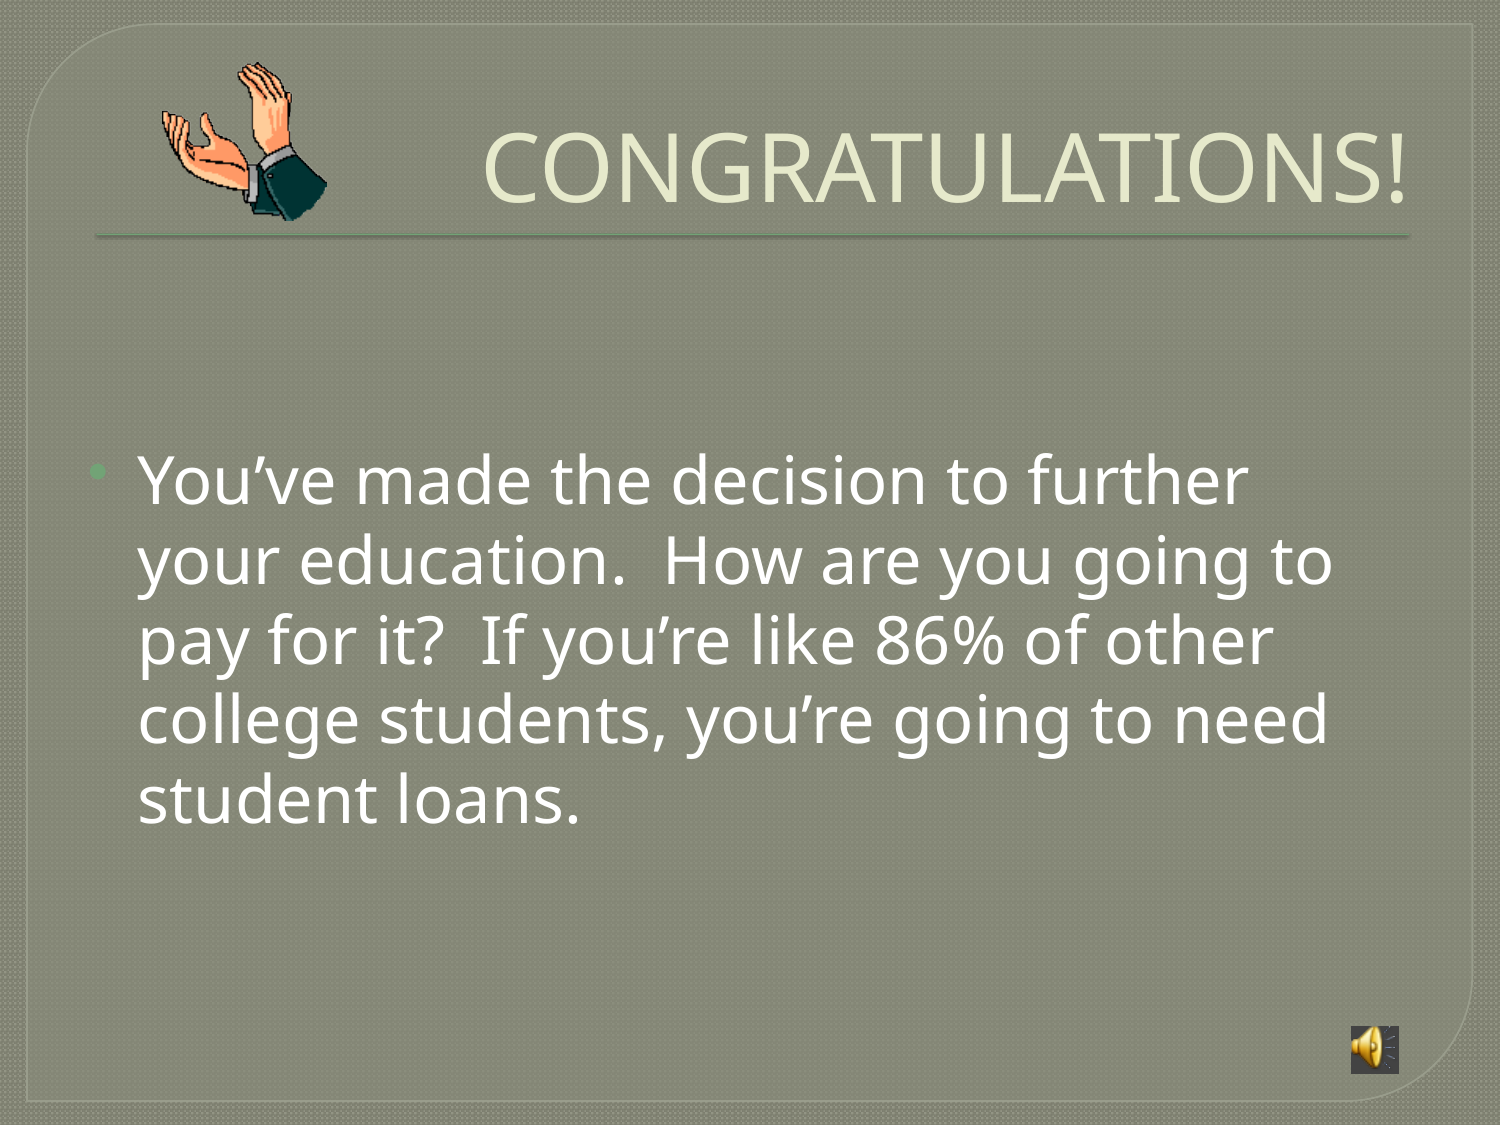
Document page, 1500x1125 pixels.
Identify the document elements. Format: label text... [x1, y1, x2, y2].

list You’ve made the decision to further your education. How are you going to pay for it? If you’re like 86% of other college students, you’re going to need student loans. [74, 269, 1426, 1013]
picture [1349, 1024, 1401, 1076]
picture [162, 62, 327, 221]
title CONGRATULATIONS! [75, 41, 1425, 230]
